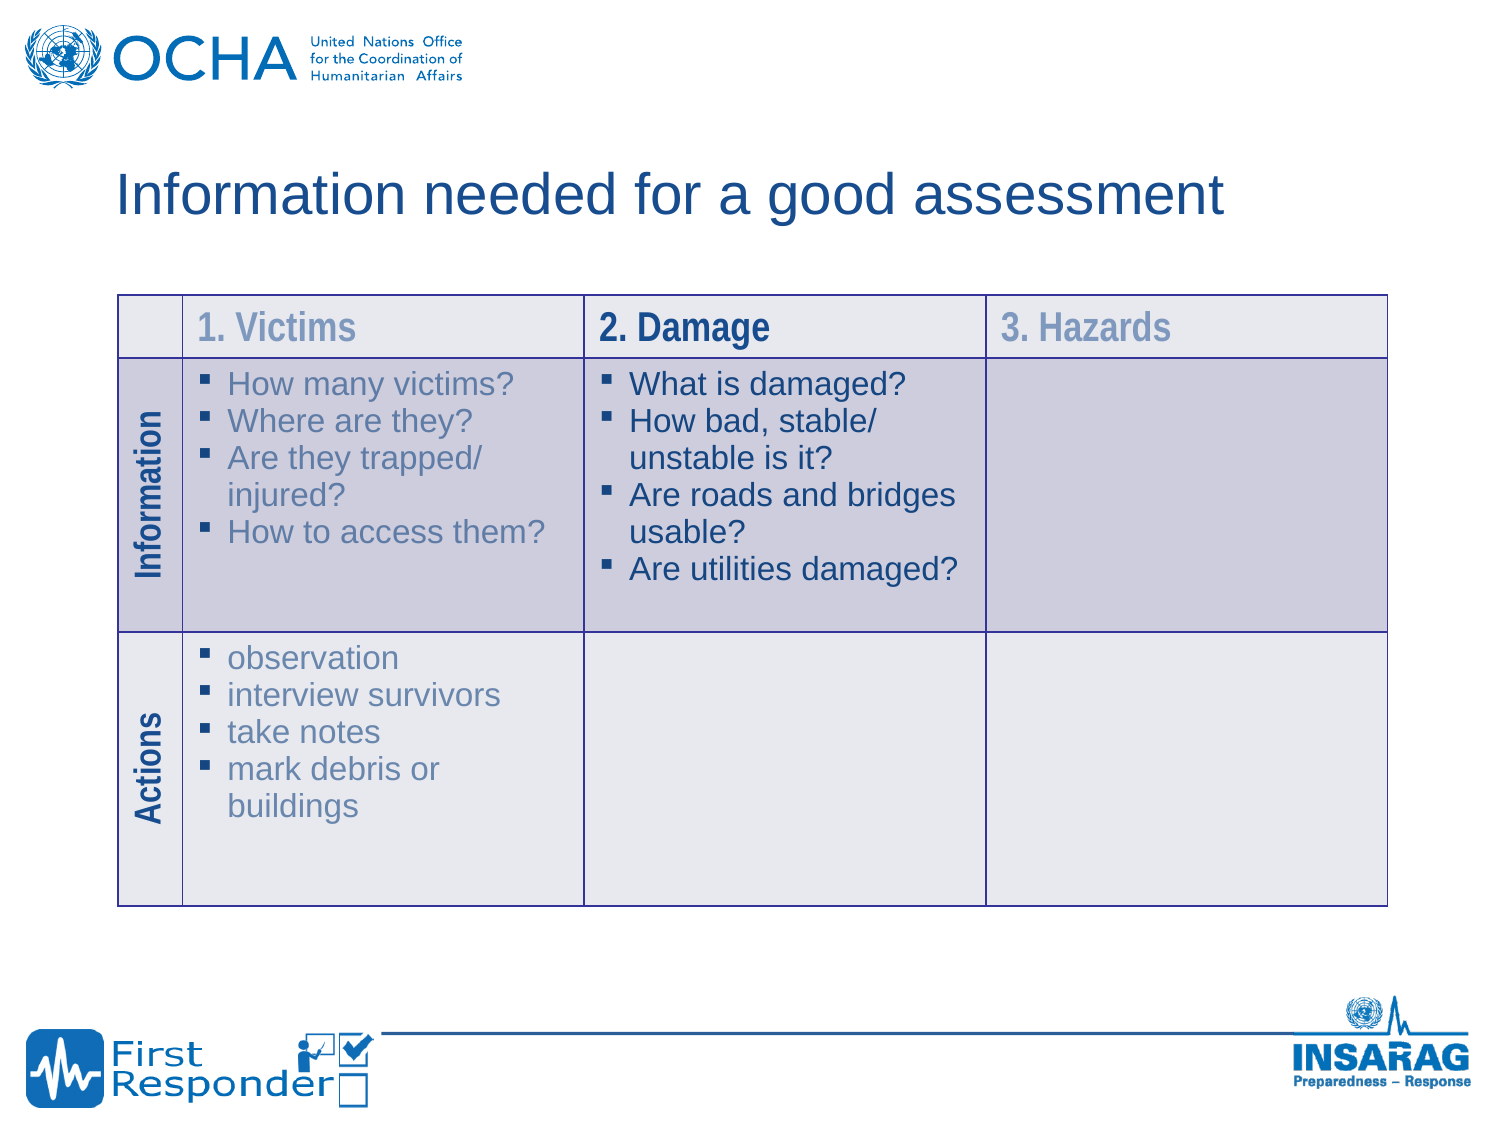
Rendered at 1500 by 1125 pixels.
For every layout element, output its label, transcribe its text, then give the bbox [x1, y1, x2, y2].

picture [24, 1024, 375, 1113]
table_header 2. Damage [585, 296, 985, 357]
table_cell What is damaged? How bad, stable/ unstable is it? Are roads and bridges usable? Are utilities damaged? [585, 359, 985, 631]
list Information needed for a good assessment [100, 147, 1463, 244]
table_header 1. Victims [183, 296, 583, 357]
table_header 3. Hazards [987, 296, 1387, 357]
table_cell [987, 359, 1387, 631]
table_header [119, 296, 182, 357]
table_cell [585, 633, 985, 905]
table_cell Information [119, 359, 182, 631]
table_cell How many victims? Where are they? Are they trapped/ injured? How to access them? [183, 359, 583, 631]
table_cell [987, 633, 1387, 905]
picture [1287, 995, 1471, 1094]
table_cell observation interview survivors take notes mark debris or buildings [183, 633, 583, 905]
table_cell Actions [119, 633, 182, 905]
